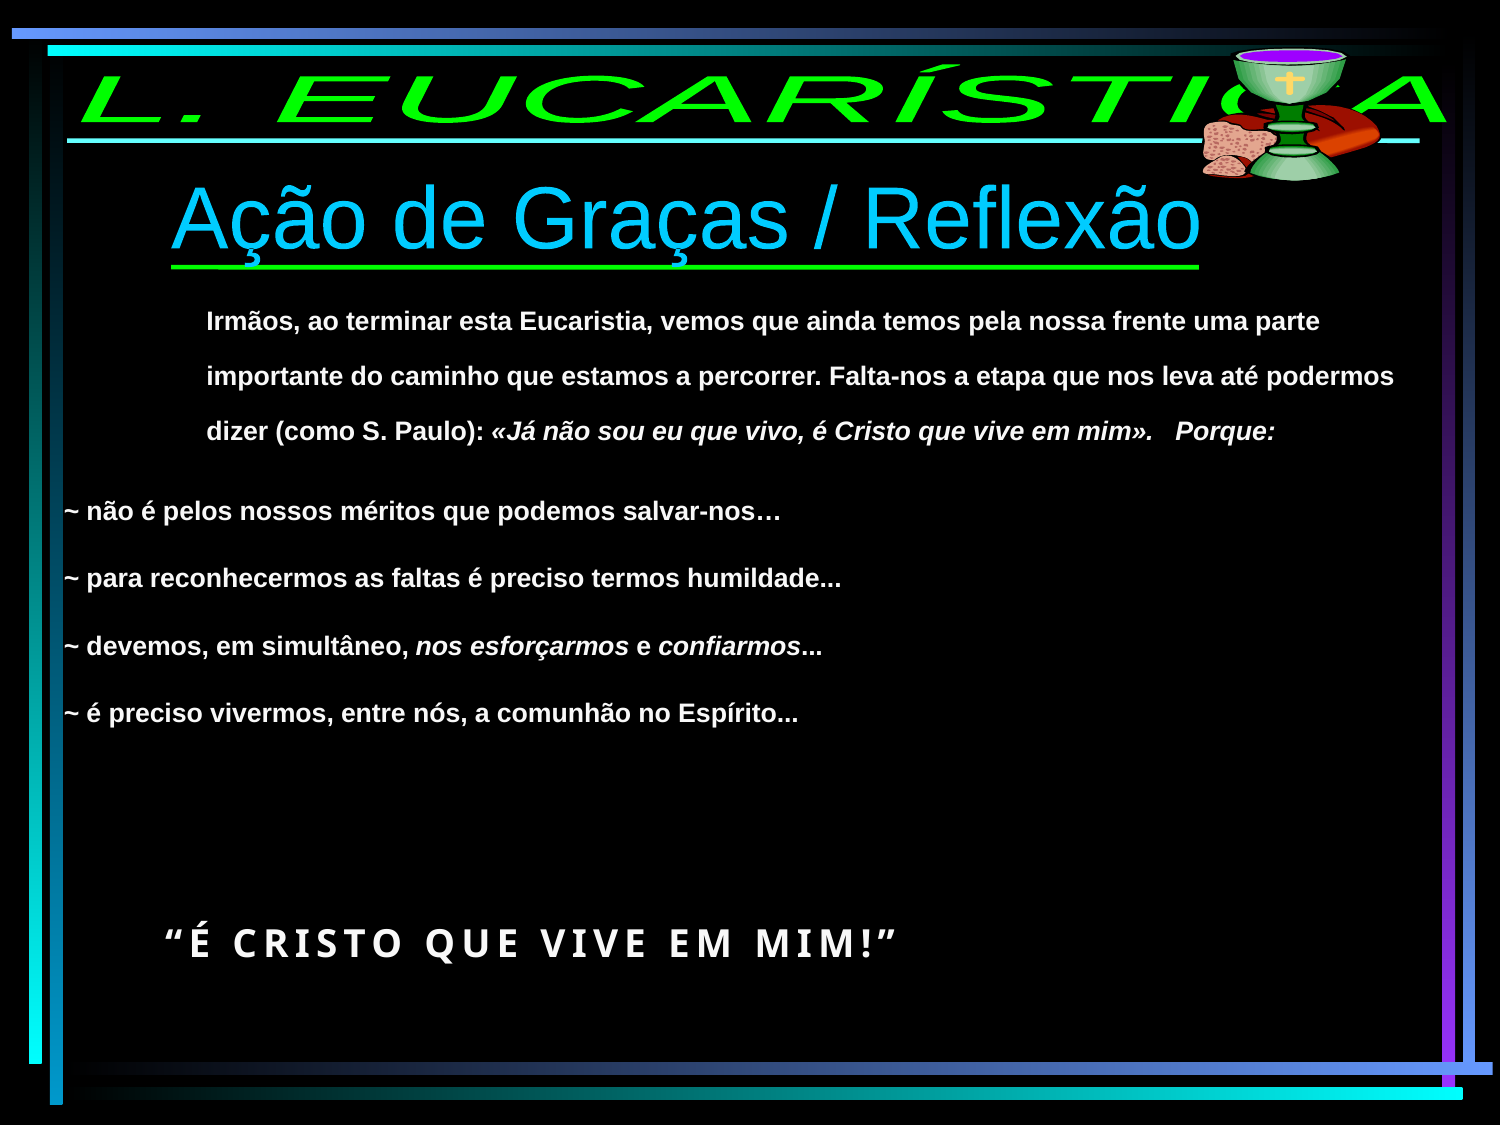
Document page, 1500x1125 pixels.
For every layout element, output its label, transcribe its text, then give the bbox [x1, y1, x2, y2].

text_box “É cristo que vive em mim!” [150, 903, 1367, 999]
picture [1198, 40, 1388, 185]
text_box Irmãos, ao terminar esta Eucaristia, vemos que ainda temos pela nossa frente uma parte importante do caminho que estamos a percorrer. Falta-nos a etapa que nos leva até podermos dizer (como S. Paulo): «Já não sou eu que vivo, é Cristo que vive em mim». Porque: ~ não é pelos nossos méritos que podemos salvar-nos… ~ para reconhecermos as faltas é preciso termos humildade... ~ devemos, em simultâneo, nos esforçarmos e confiarmos... ~ é preciso vivermos, entre nós, a comunhão no Espírito... [29, 290, 1471, 753]
